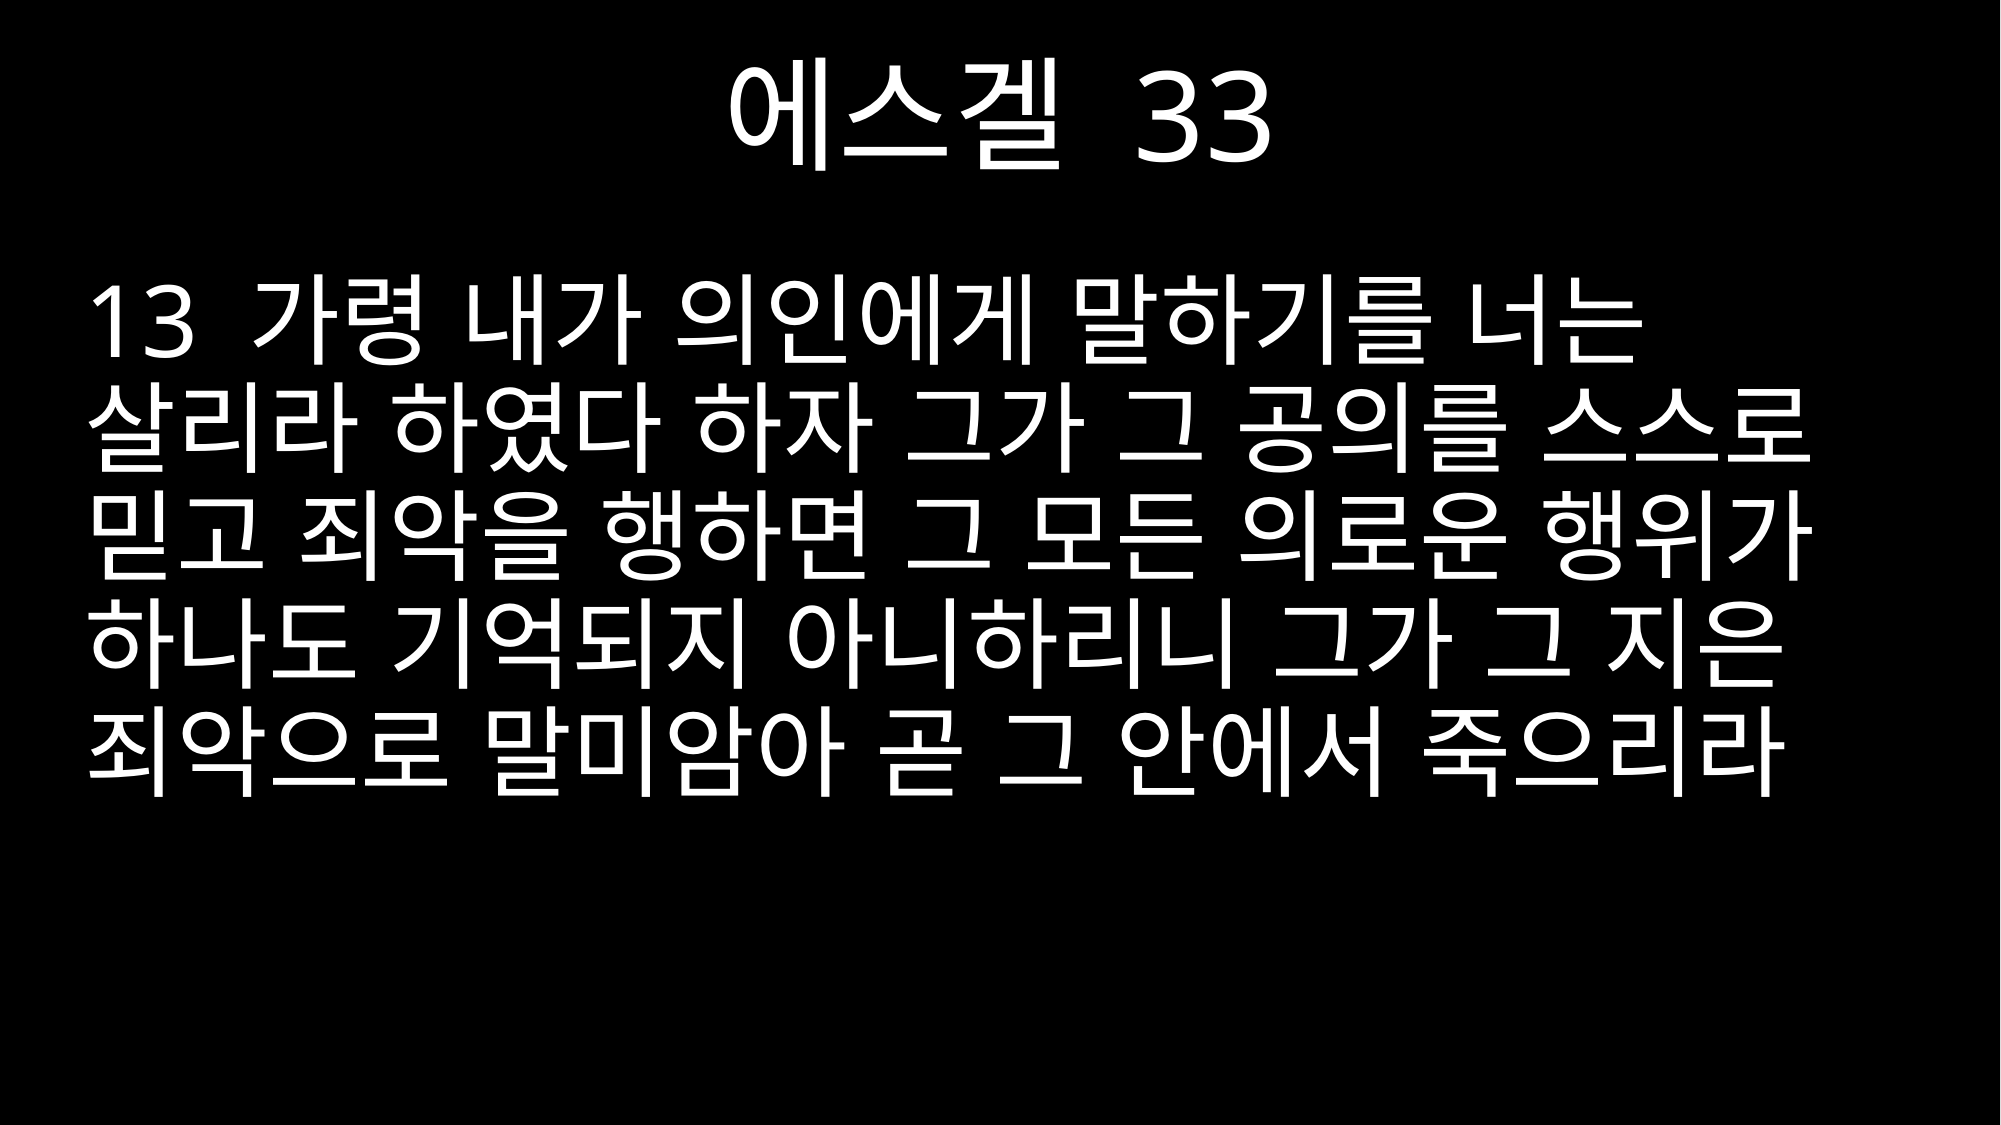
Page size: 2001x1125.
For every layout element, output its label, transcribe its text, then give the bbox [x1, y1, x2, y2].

footer 에스겔 33 [0, 32, 2000, 192]
picture [0, 0, 2001, 1125]
list 13 가령 내가 의인에게 말하기를 너는 살리라 하였다 하자 그가 그 공의를 스스로 믿고 죄악을 행하면 그 모든 의로운 행위가 하나도 기억되지 아니하리니 그가 그 지은 죄악으로 말미암아 곧 그 안에서 죽으리라 [69, 263, 1953, 423]
